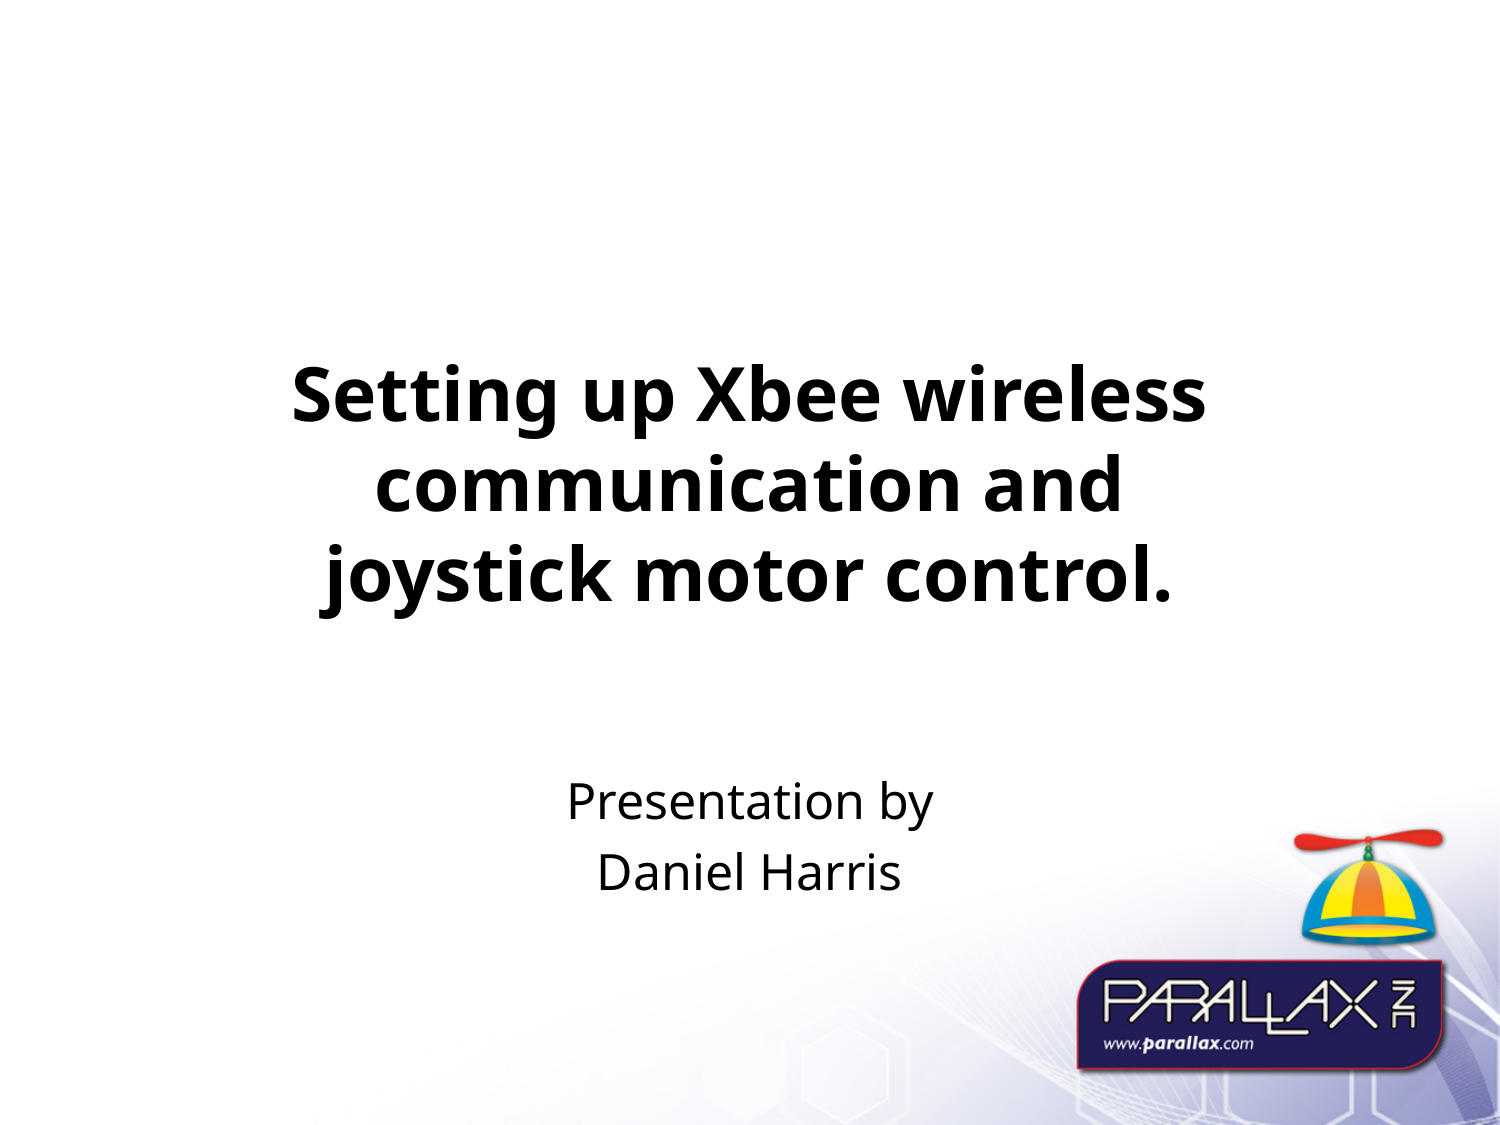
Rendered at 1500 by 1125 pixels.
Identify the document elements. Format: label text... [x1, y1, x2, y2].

title Setting up Xbee wireless communication and joystick motor control. [212, 299, 1288, 664]
subtitle Presentation by Daniel Harris [224, 762, 1276, 926]
picture [0, 0, 1500, 1125]
